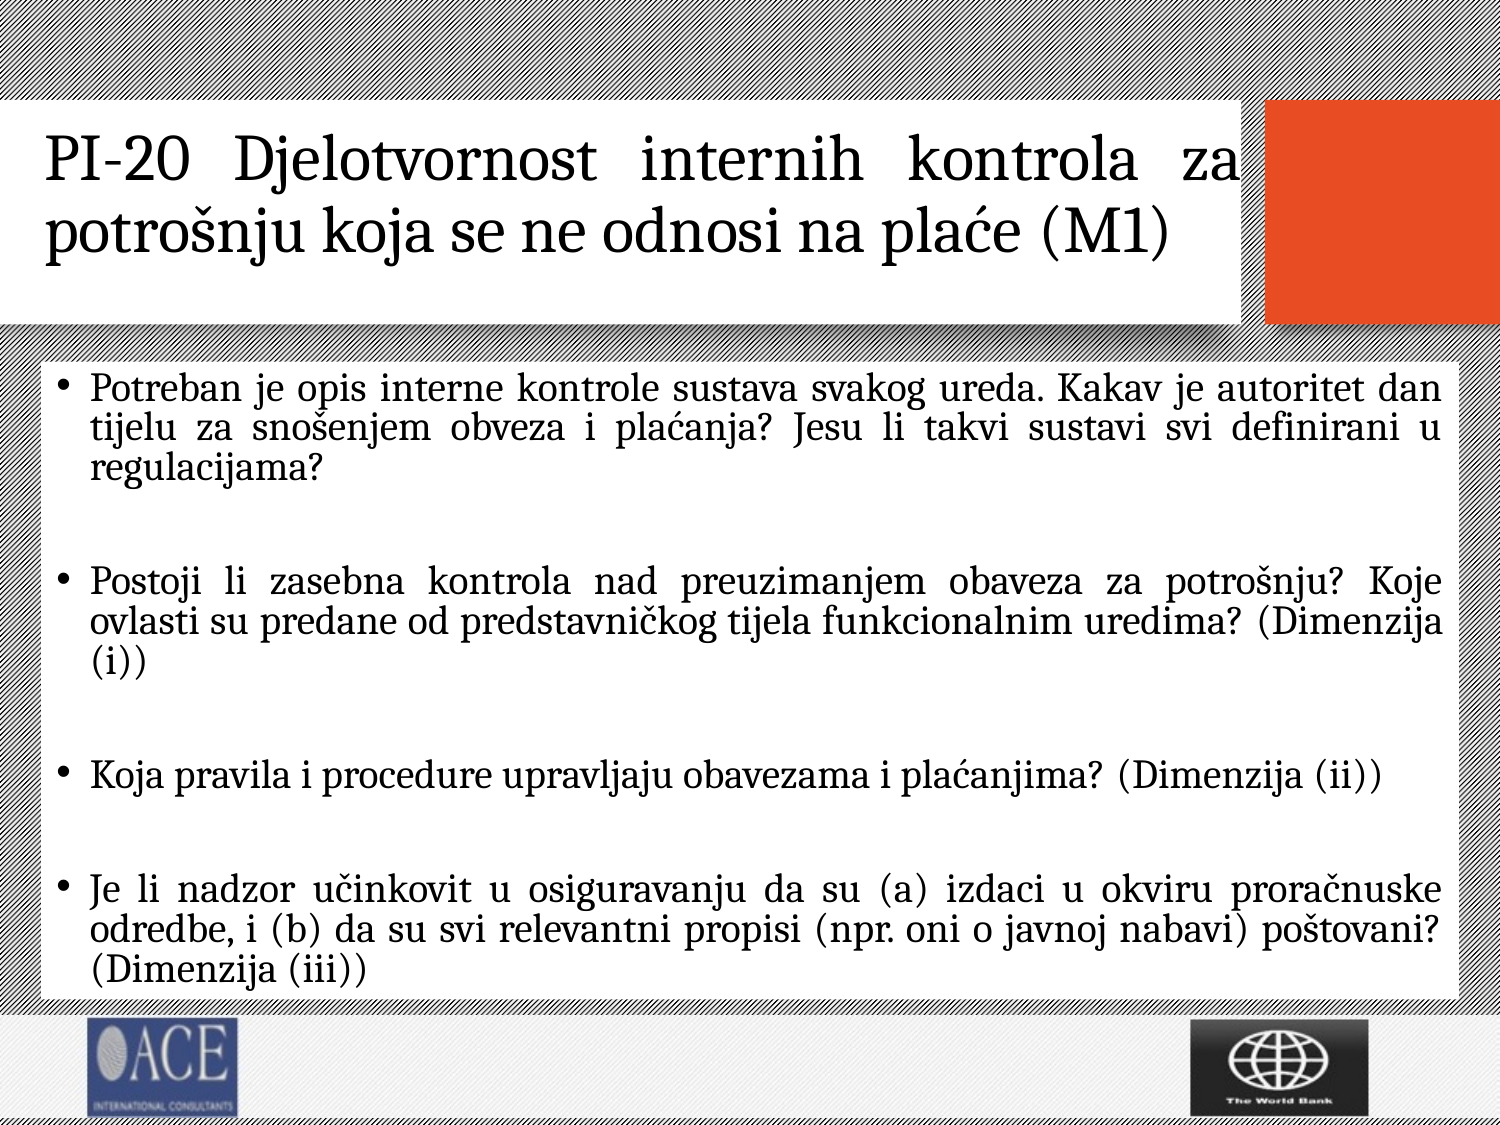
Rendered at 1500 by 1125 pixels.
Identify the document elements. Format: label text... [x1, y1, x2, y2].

picture [0, 0, 1500, 1125]
title PI-20 Djelotvornost internih kontrola za potrošnju koja se ne odnosi na plaće (M1) [29, 89, 1259, 301]
list Potreban je opis interne kontrole sustava svakog ureda. Kakav je autoritet dan tijelu za snošenjem obveza i plaćanja? Jesu li takvi sustavi svi definirani u regulacijama? Postoji li zasebna kontrola nad preuzimanjem obaveza za potrošnju? Koje ovlasti su predane od predstavničkog tijela funkcionalnim uredima? (Dimenzija (i)) Koja pravila i procedure upravljaju obavezama i plaćanjima? (Dimenzija (ii)) Je li nadzor učinkovit u osiguravanju da su (a) izdaci u okviru proračnuske odredbe, i (b) da su svi relevantni propisi (npr. oni o javnoj nabavi) poštovani? (Dimenzija (iii)) [40, 361, 1460, 1000]
